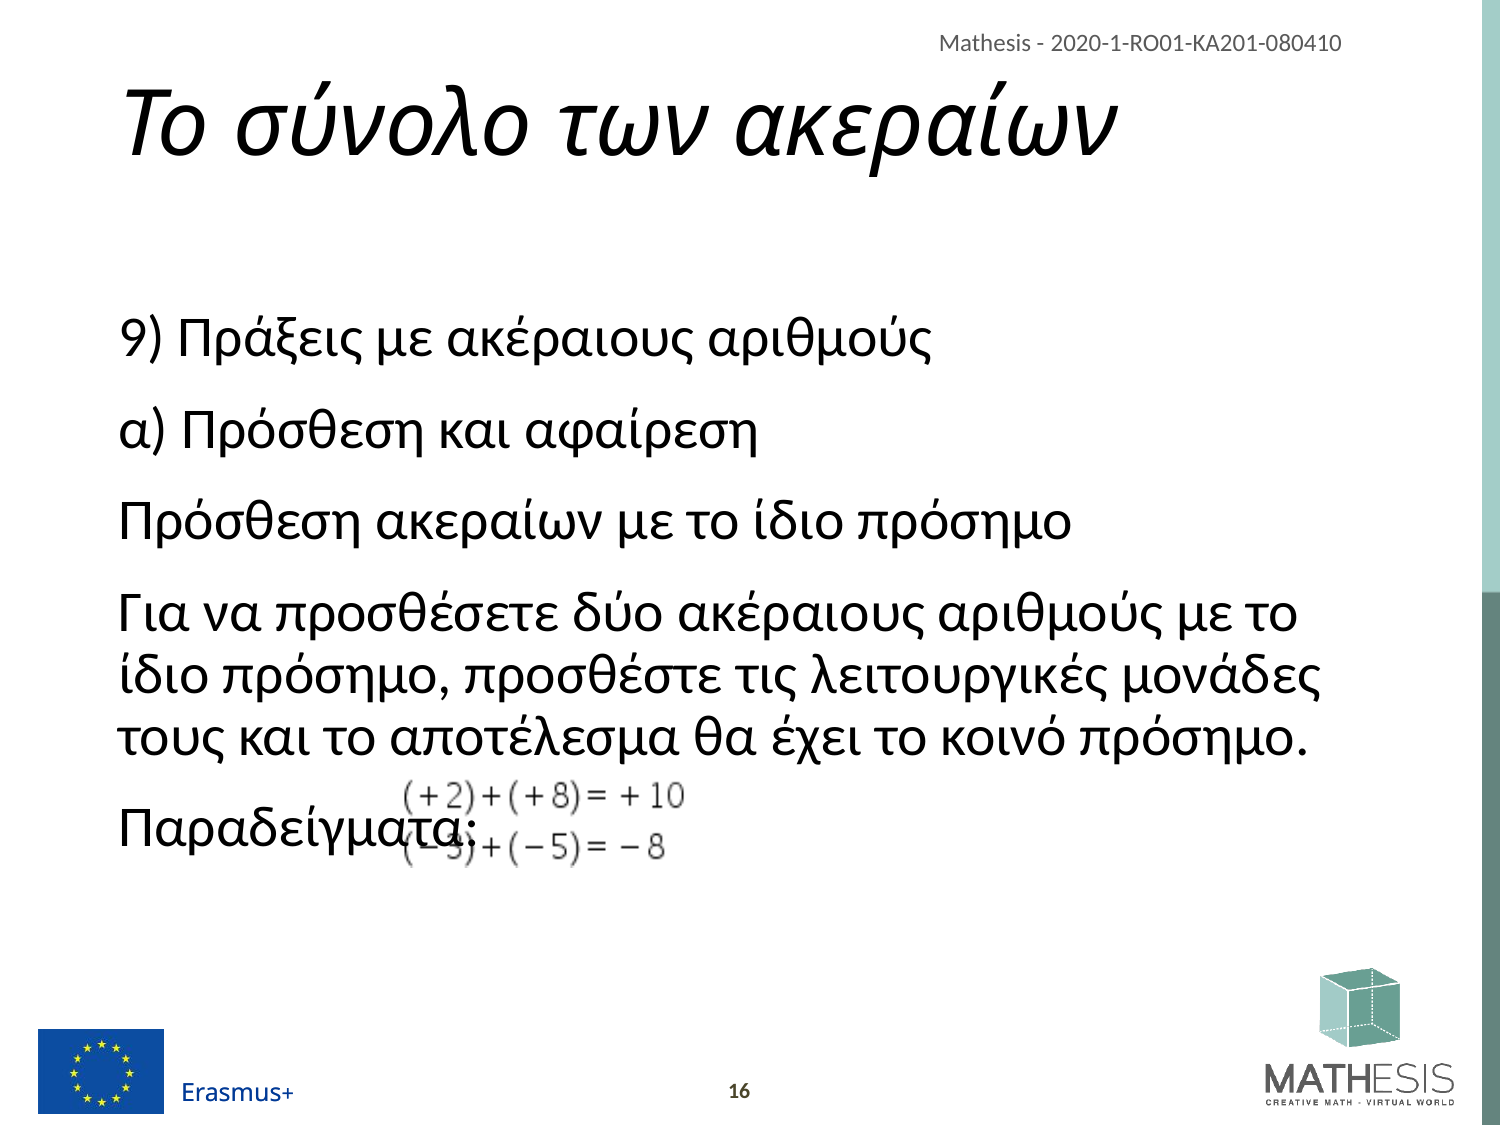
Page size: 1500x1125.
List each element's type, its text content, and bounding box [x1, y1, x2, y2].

picture [403, 770, 686, 868]
picture [38, 1029, 164, 1114]
list 9) Πράξεις με ακέραιους αριθμούς α) Πρόσθεση και αφαίρεση Πρόσθεση ακεραίων με το ίδιο πρόσημο Για να προσθέσετε δύο ακέραιους αριθμούς με το ίδιο πρόσημο, προσθέστε τις λειτουργικές μονάδες τους και το αποτέλεσμα θα έχει το κοινό πρόσημο. Παραδείγματα: [103, 299, 1397, 868]
title Το σύνολο των ακεραίων [103, 59, 1397, 278]
